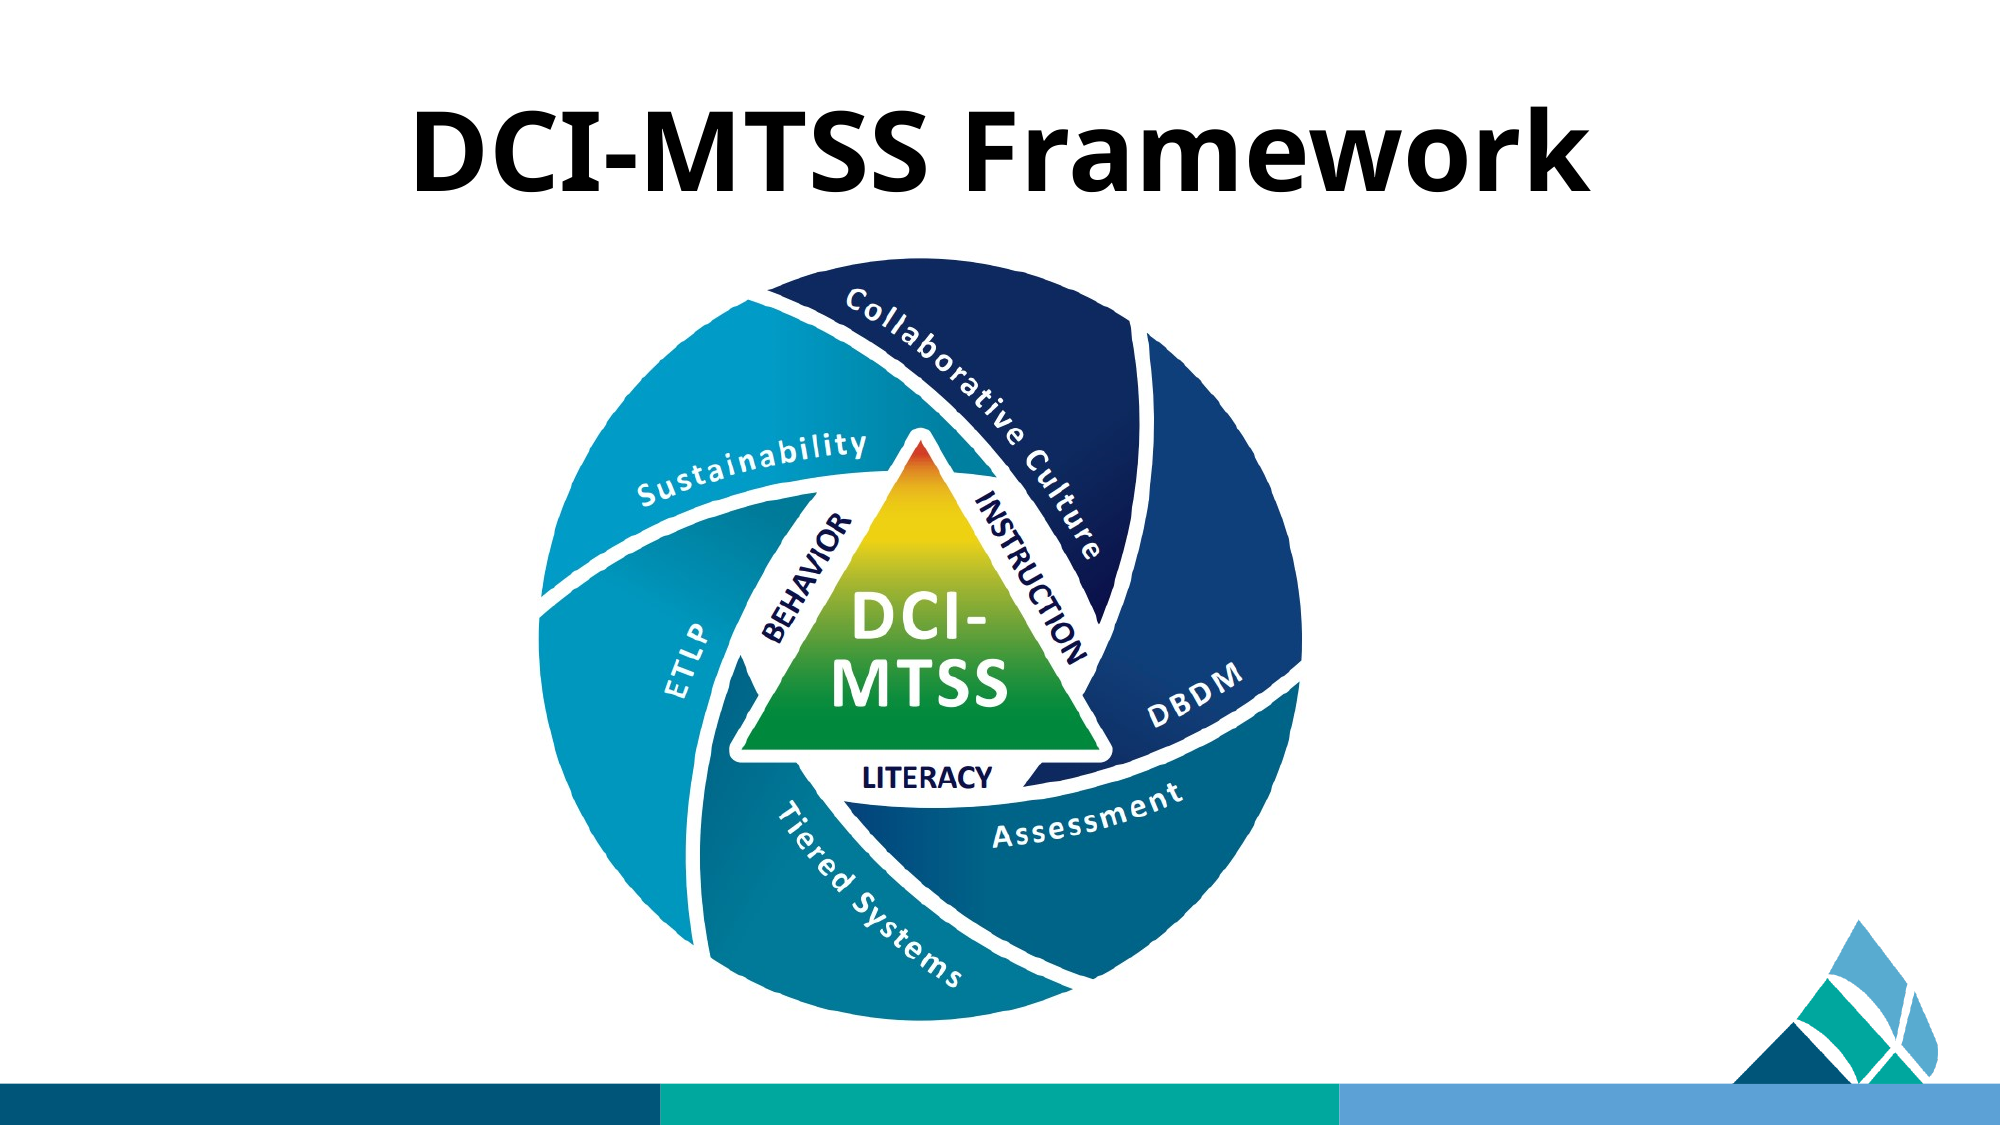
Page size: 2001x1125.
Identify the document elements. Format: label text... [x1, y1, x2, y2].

title DCI-MTSS Framework [137, 59, 1863, 179]
picture [537, 254, 1307, 1028]
picture [1732, 919, 1938, 1084]
